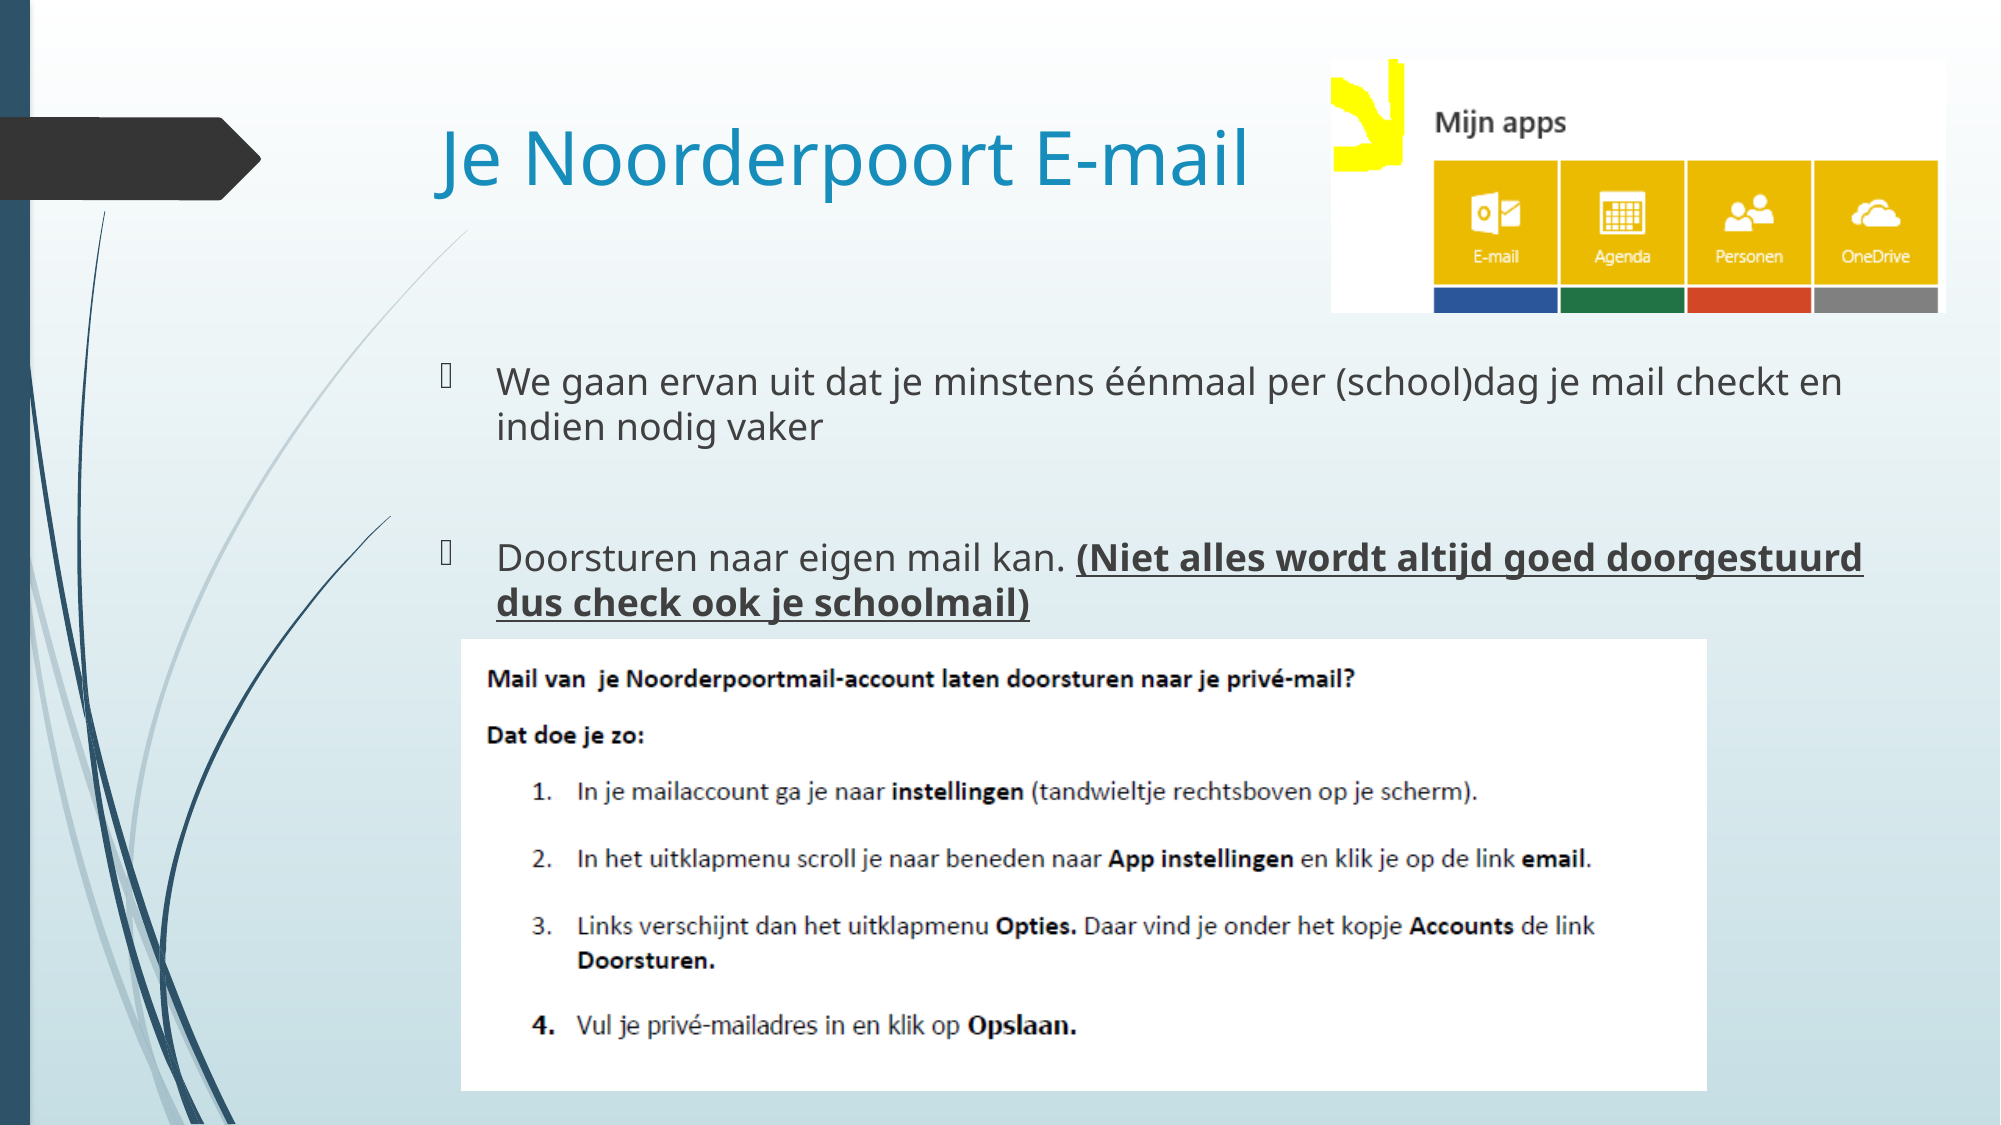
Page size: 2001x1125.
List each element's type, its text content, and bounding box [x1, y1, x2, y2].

list We gaan ervan uit dat je minstens éénmaal per (school)dag je mail checkt en indien nodig vaker Doorsturen naar eigen mail kan. (Niet alles wordt altijd goed doorgestuurd dus check ook je schoolmail) [424, 350, 1888, 970]
picture [1330, 59, 1946, 313]
title Je Noorderpoort E-mail [425, 102, 1325, 313]
picture [461, 638, 1707, 1091]
